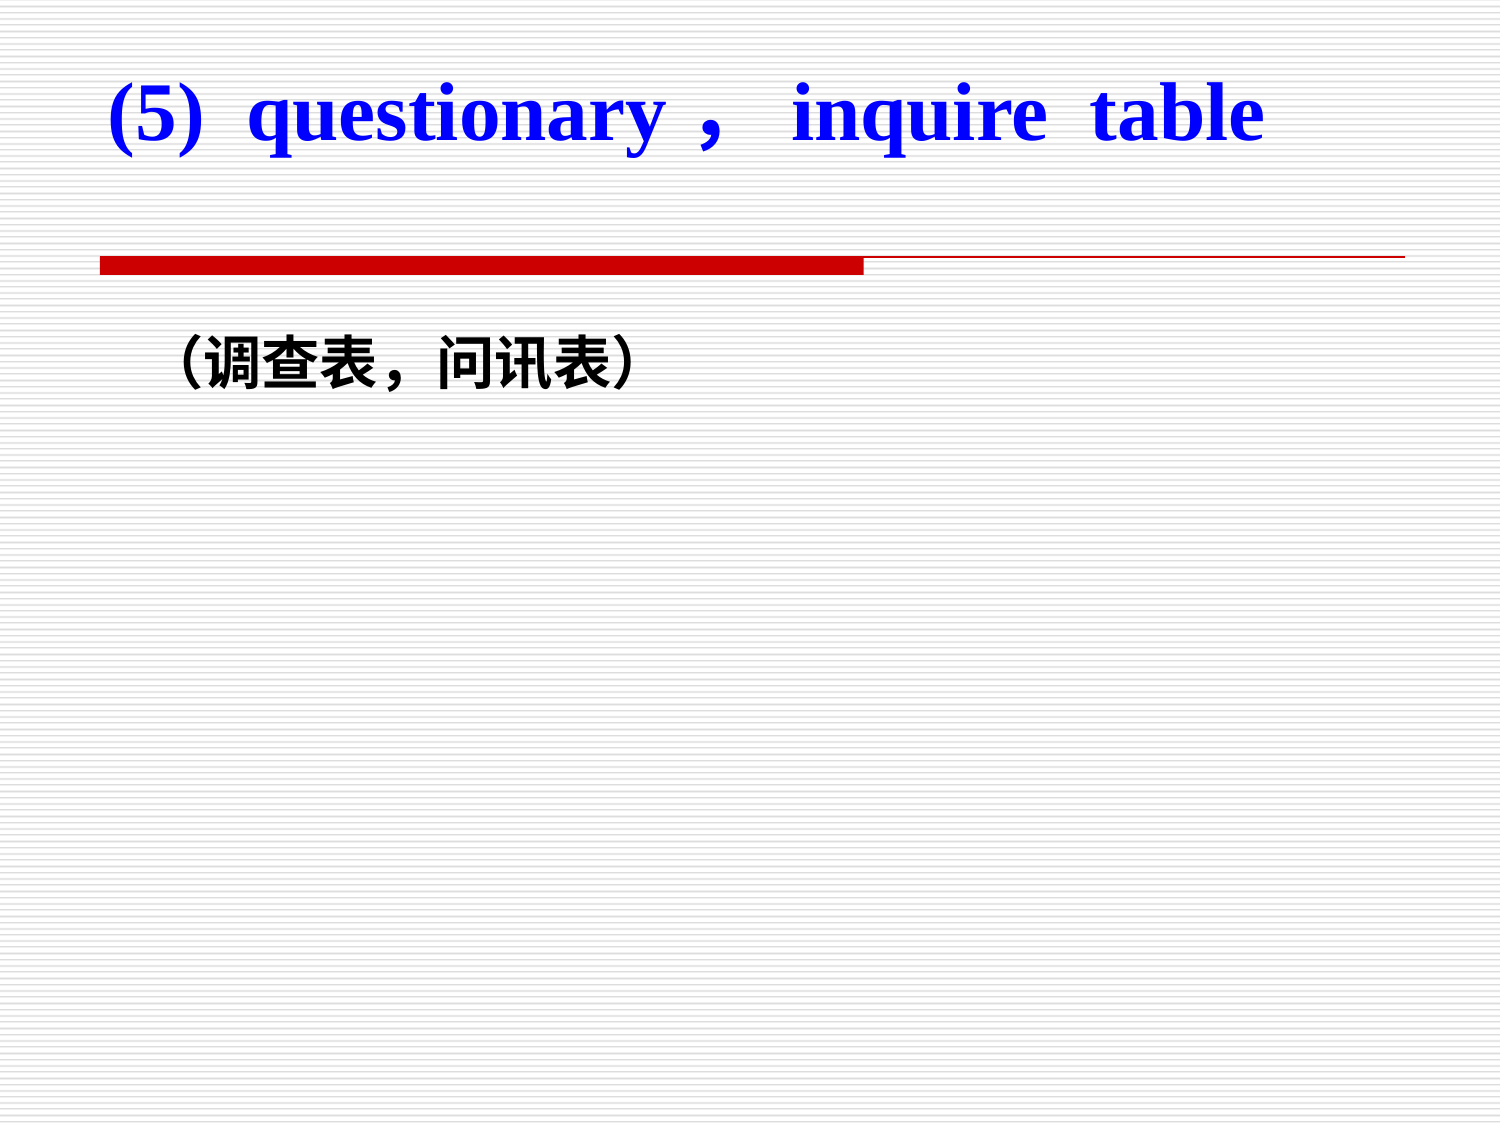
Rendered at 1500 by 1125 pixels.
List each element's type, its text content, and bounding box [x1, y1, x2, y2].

text_box (5) questionary，inquire table [92, 60, 1381, 166]
text_box （调查表，问讯表） [130, 318, 685, 404]
picture [0, 0, 1500, 1125]
